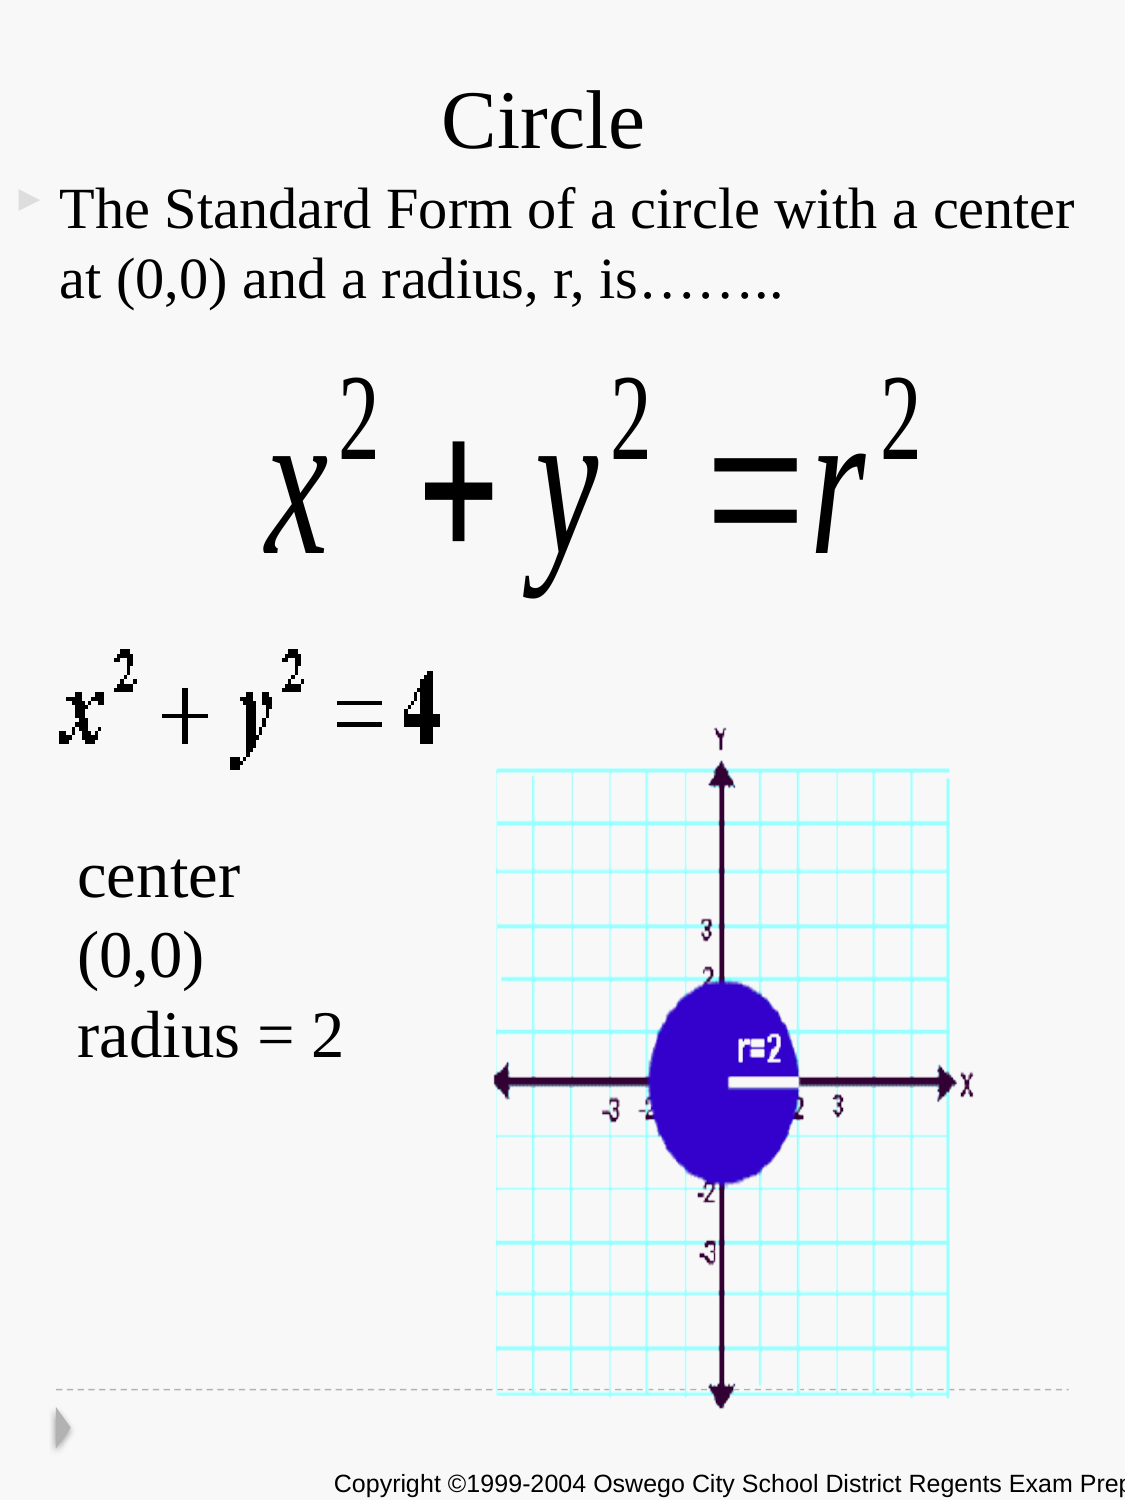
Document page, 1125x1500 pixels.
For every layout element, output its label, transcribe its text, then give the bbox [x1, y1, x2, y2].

title Circle [37, 50, 1050, 162]
list The Standard Form of a circle with a center at (0,0) and a radius, r, is…….. [0, 162, 1125, 350]
text_box Copyright ©1999-2004 Oswego City School District Regents Exam Prep Center [319, 1447, 1125, 1500]
picture [49, 624, 451, 784]
text_box center (0,0) radius = 2 [62, 823, 400, 1079]
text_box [237, 324, 951, 642]
picture [477, 716, 988, 1432]
